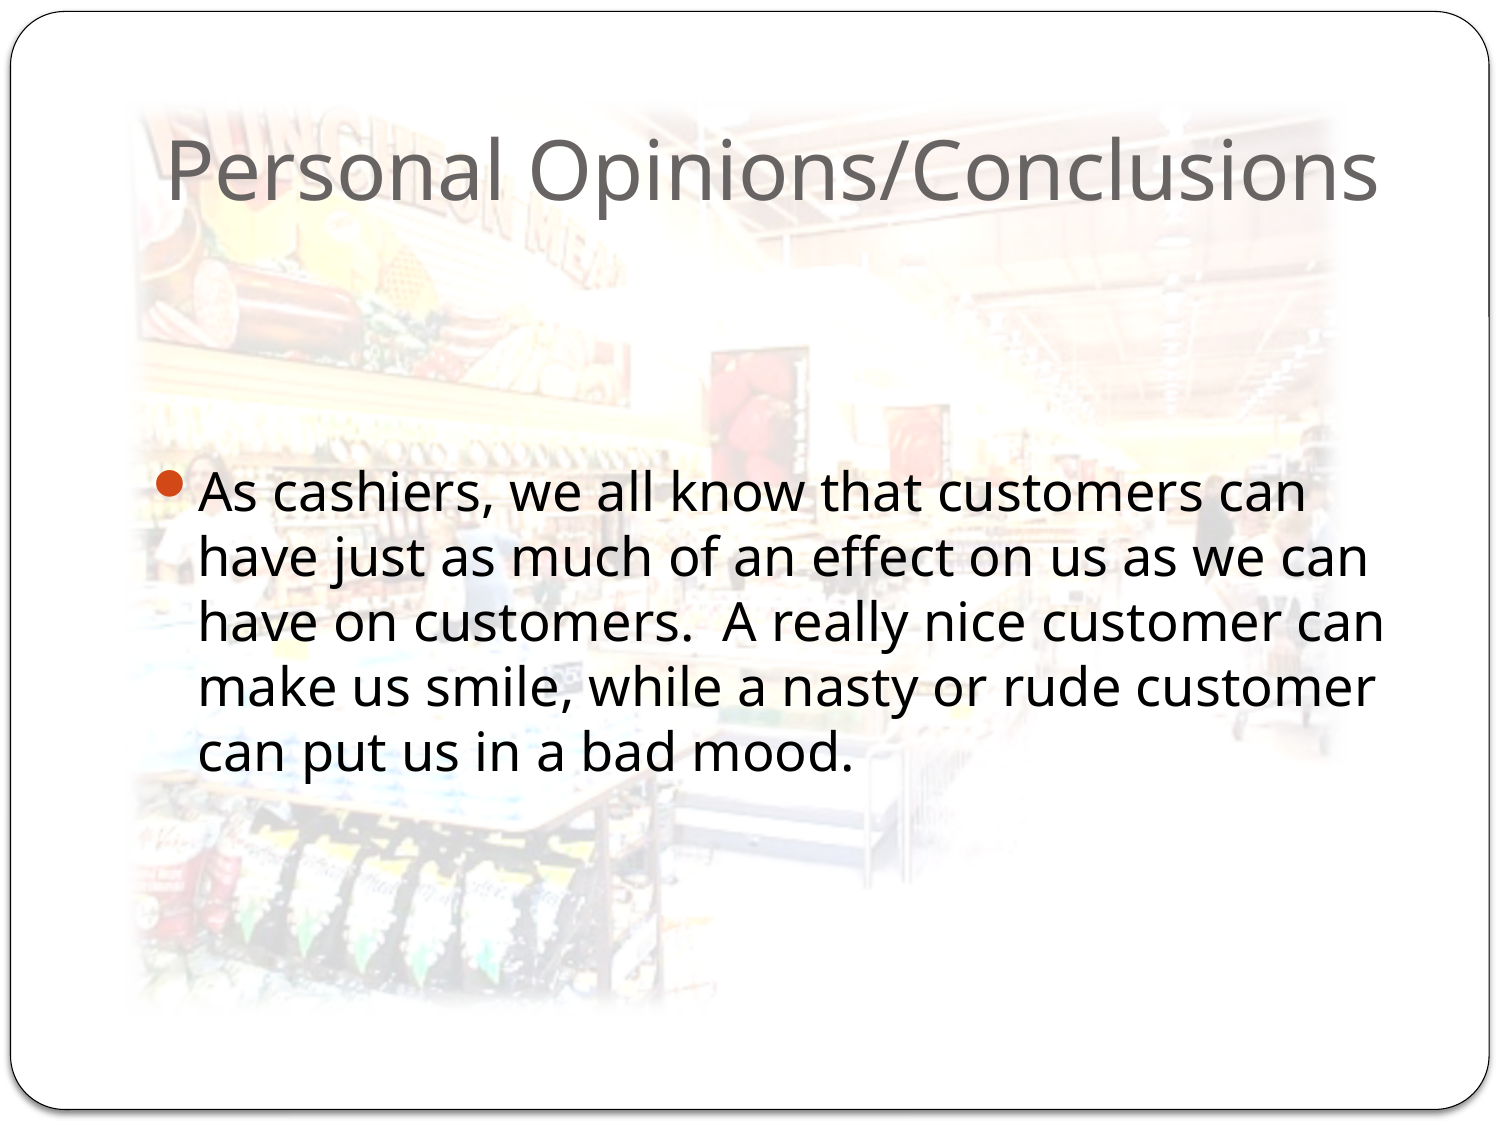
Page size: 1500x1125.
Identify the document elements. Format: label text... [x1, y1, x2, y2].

title Personal Opinions/Conclusions [150, 45, 1425, 233]
picture [124, 99, 1347, 1016]
list As cashiers, we all know that customers can have just as much of an effect on us as we can have on customers. A really nice customer can make us smile, while a nasty or rude customer can put us in a bad mood. [1351, 450, 1413, 850]
